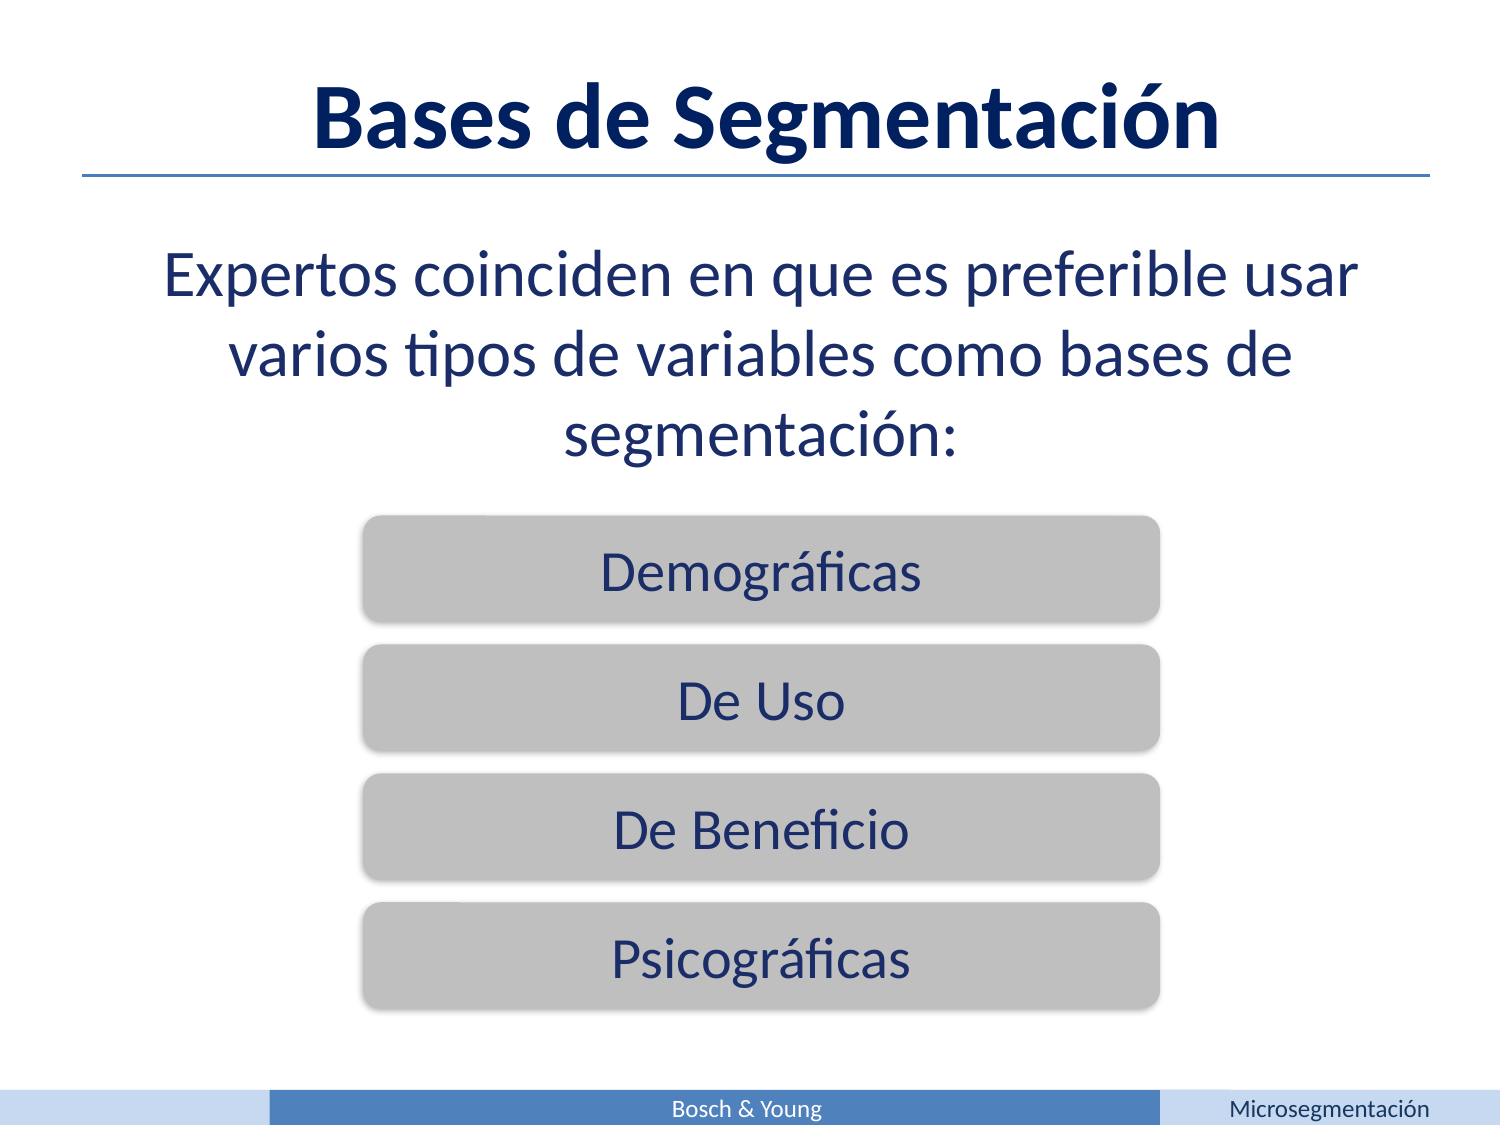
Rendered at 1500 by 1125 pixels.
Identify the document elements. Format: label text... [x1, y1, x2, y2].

text_box Bosch & Young [272, 1088, 1158, 1125]
text_box Expertos coinciden en que es preferible usar varios tipos de variables como bases de segmentación: [128, 222, 1395, 478]
text_box Bases de Segmentación [82, 46, 1454, 175]
text_box Psicográficas [362, 901, 1161, 1009]
text_box De Uso [362, 643, 1161, 751]
text_box Microsegmentación [1158, 1088, 1500, 1125]
text_box Demográficas [362, 514, 1161, 622]
text_box De Beneficio [362, 772, 1161, 880]
text_box [0, 1088, 272, 1125]
